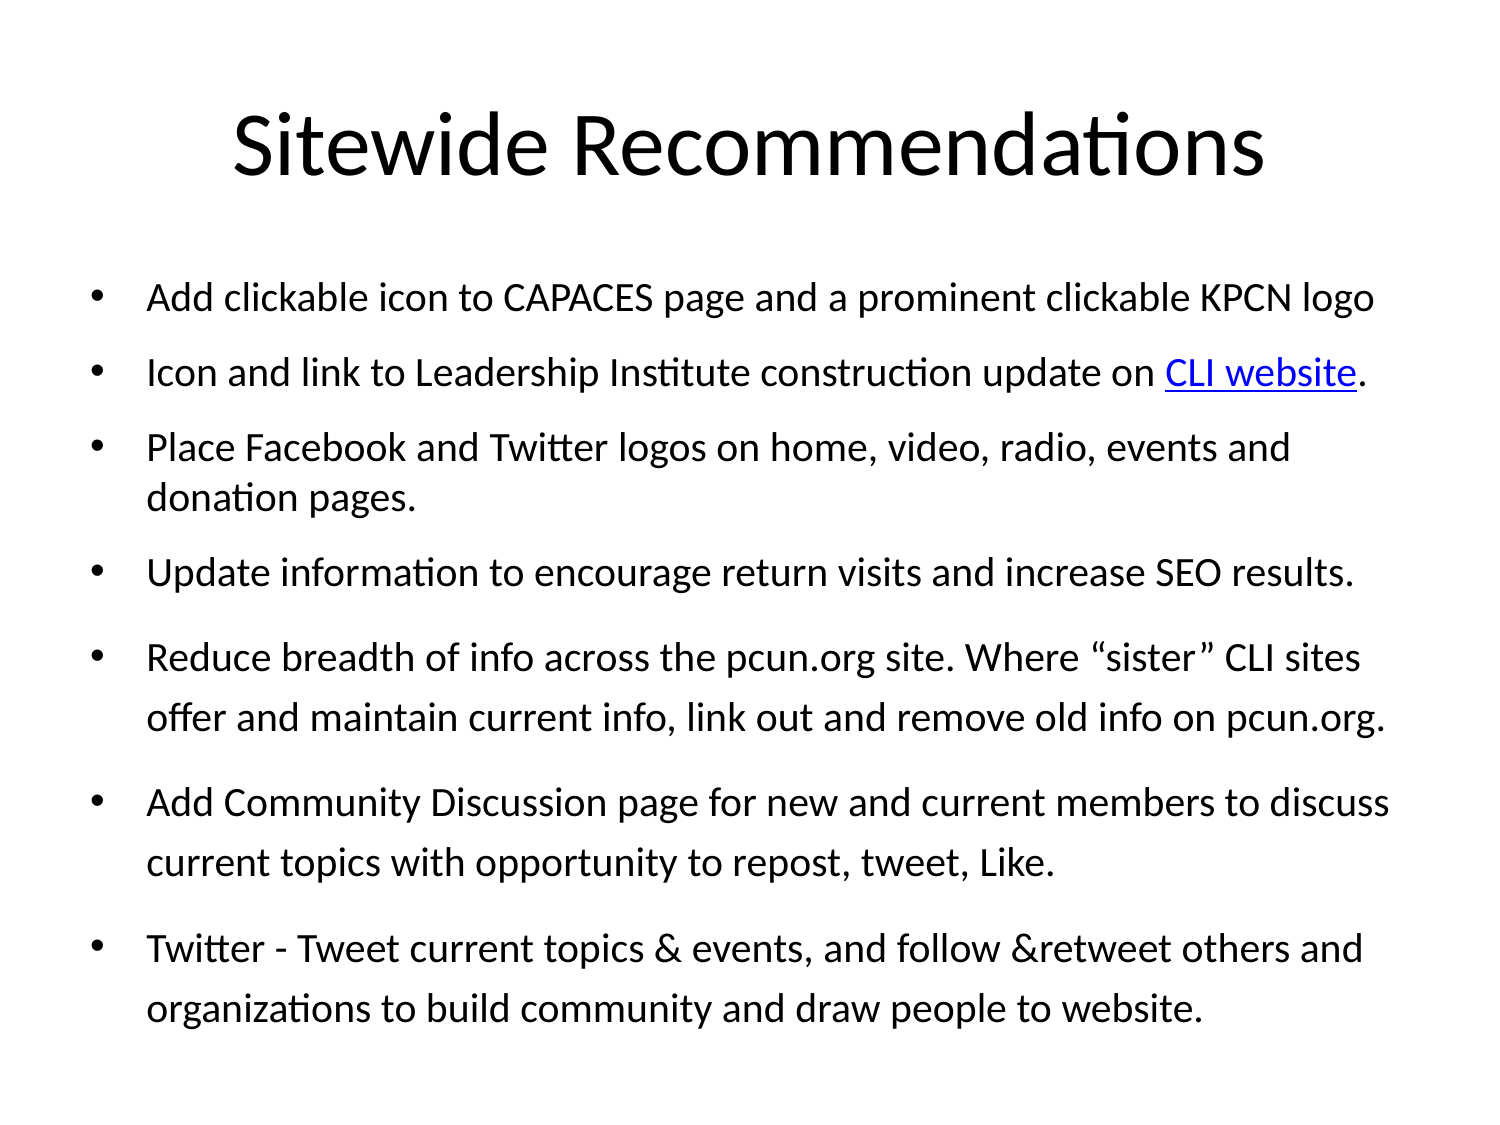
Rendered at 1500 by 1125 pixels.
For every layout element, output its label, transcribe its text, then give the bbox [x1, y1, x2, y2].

title Sitewide Recommendations [75, 45, 1425, 233]
list Add clickable icon to CAPACES page and a prominent clickable KPCN logo Icon and link to Leadership Institute construction update on CLI website. Place Facebook and Twitter logos on home, video, radio, events and donation pages. Update information to encourage return visits and increase SEO results. Reduce breadth of info across the pcun.org site. Where “sister” CLI sites offer and maintain current info, link out and remove old info on pcun.org. Add Community Discussion page for new and current members to discuss current topics with opportunity to repost, tweet, Like. Twitter - Tweet current topics & events, and follow &retweet others and organizations to build community and draw people to website. [75, 262, 1425, 1063]
